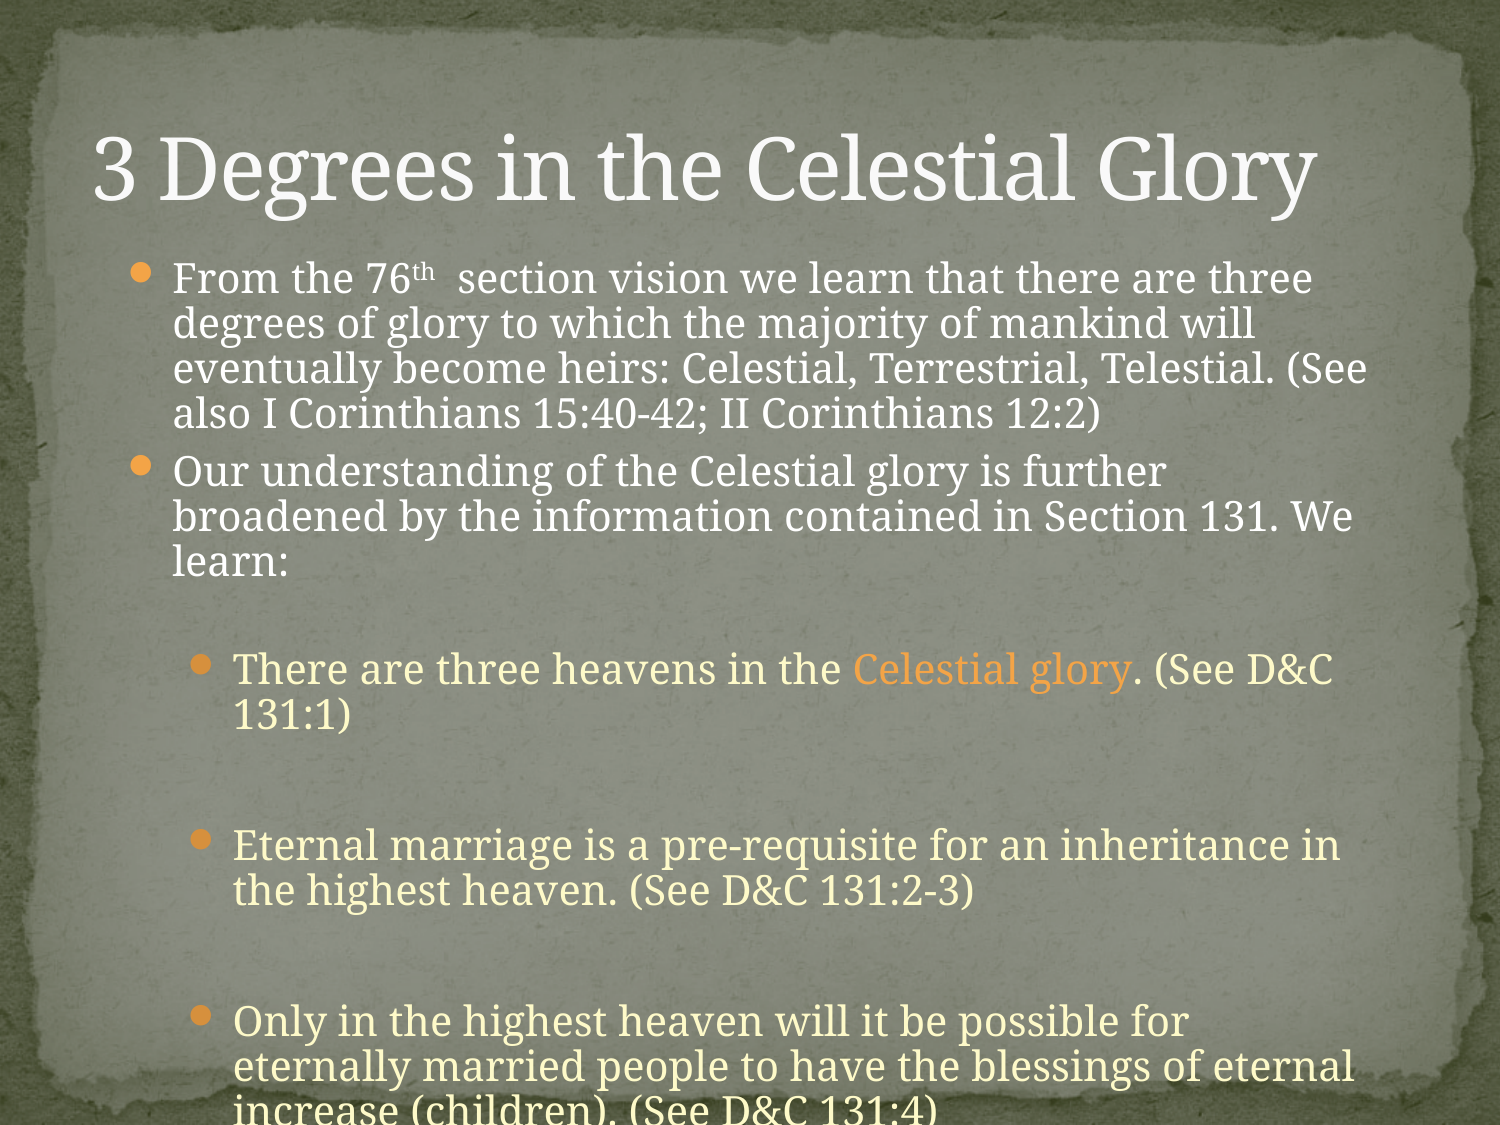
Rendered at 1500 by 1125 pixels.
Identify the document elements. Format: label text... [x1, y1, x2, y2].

list From the 76th section vision we learn that there are three degrees of glory to which the majority of mankind will eventually become heirs: Celestial, Terrestrial, Telestial. (See also I Corinthians 15:40-42; II Corinthians 12:2) Our understanding of the Celestial glory is further broadened by the information contained in Section 131. We learn: There are three heavens in the Celestial glory. (See D&C 131:1) Eternal marriage is a pre-requisite for an inheritance in the highest heaven. (See D&C 131:2-3) Only in the highest heaven will it be possible for eternally married people to have the blessings of eternal increase (children). (See D&C 131:4) [112, 249, 1388, 963]
title 3 Degrees in the Celestial Glory [74, 24, 1425, 225]
